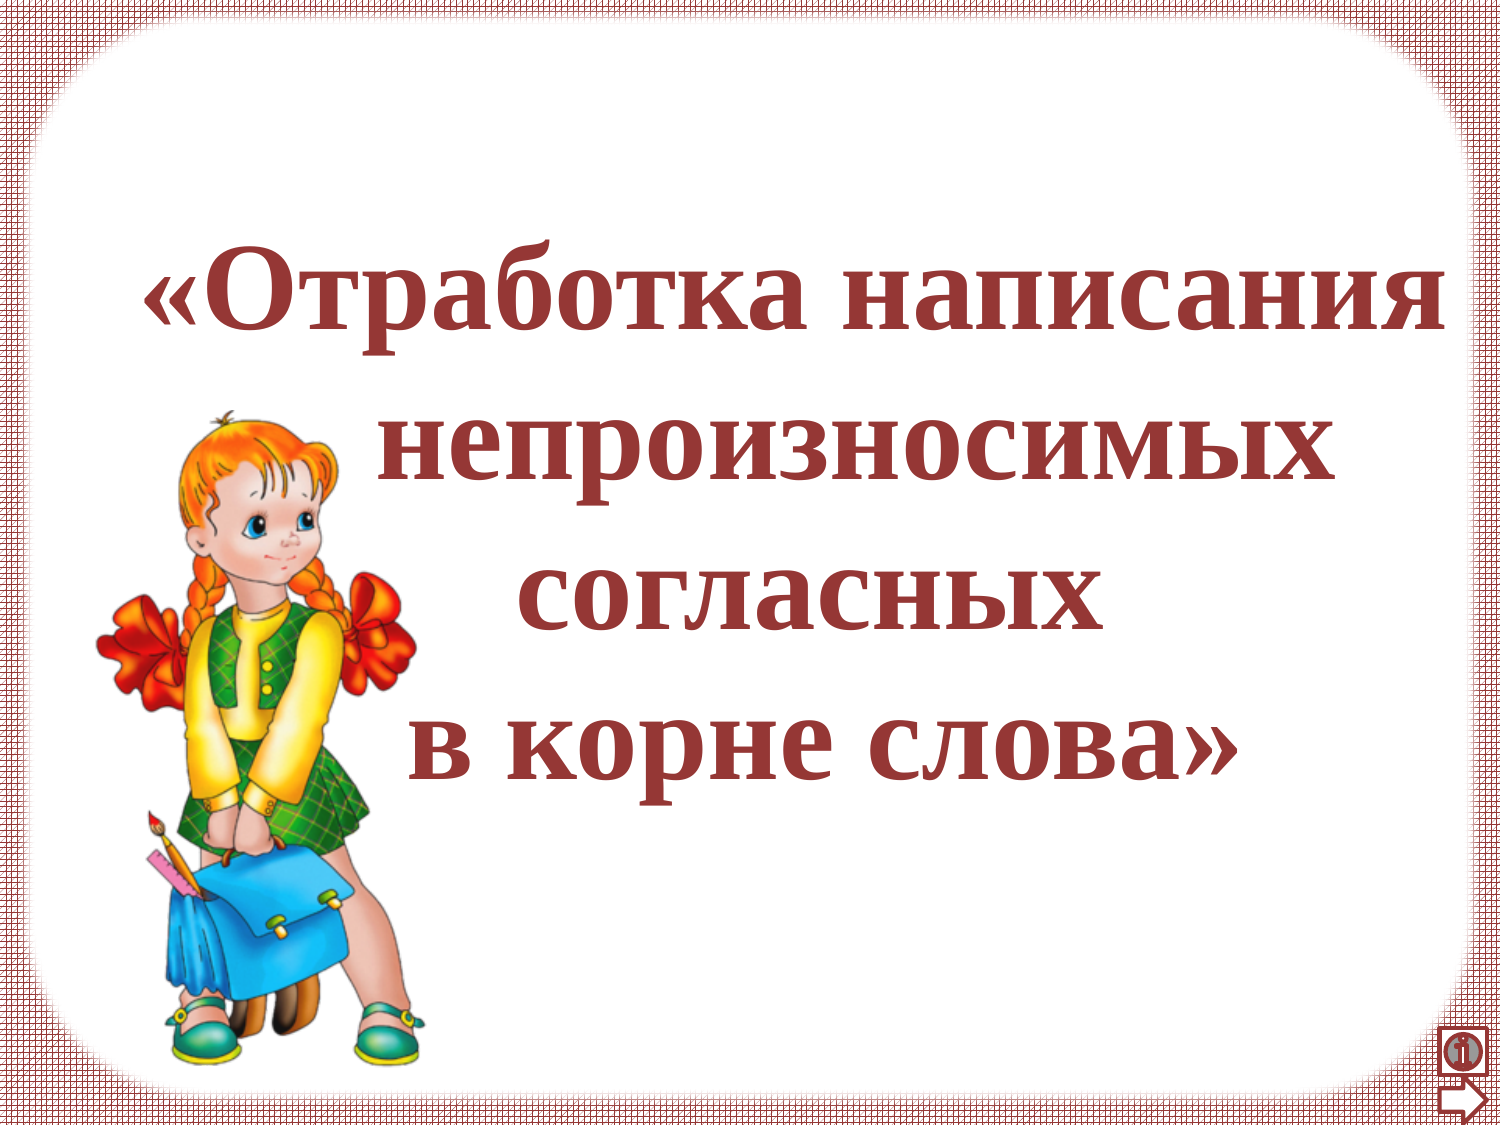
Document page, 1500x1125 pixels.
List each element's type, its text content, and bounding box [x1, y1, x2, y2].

text_box [1437, 1026, 1489, 1077]
text_box [1437, 1077, 1489, 1125]
picture [81, 409, 443, 1083]
text_box «Отработка написания непроизносимых согласных в корне слова» [124, 46, 1464, 912]
